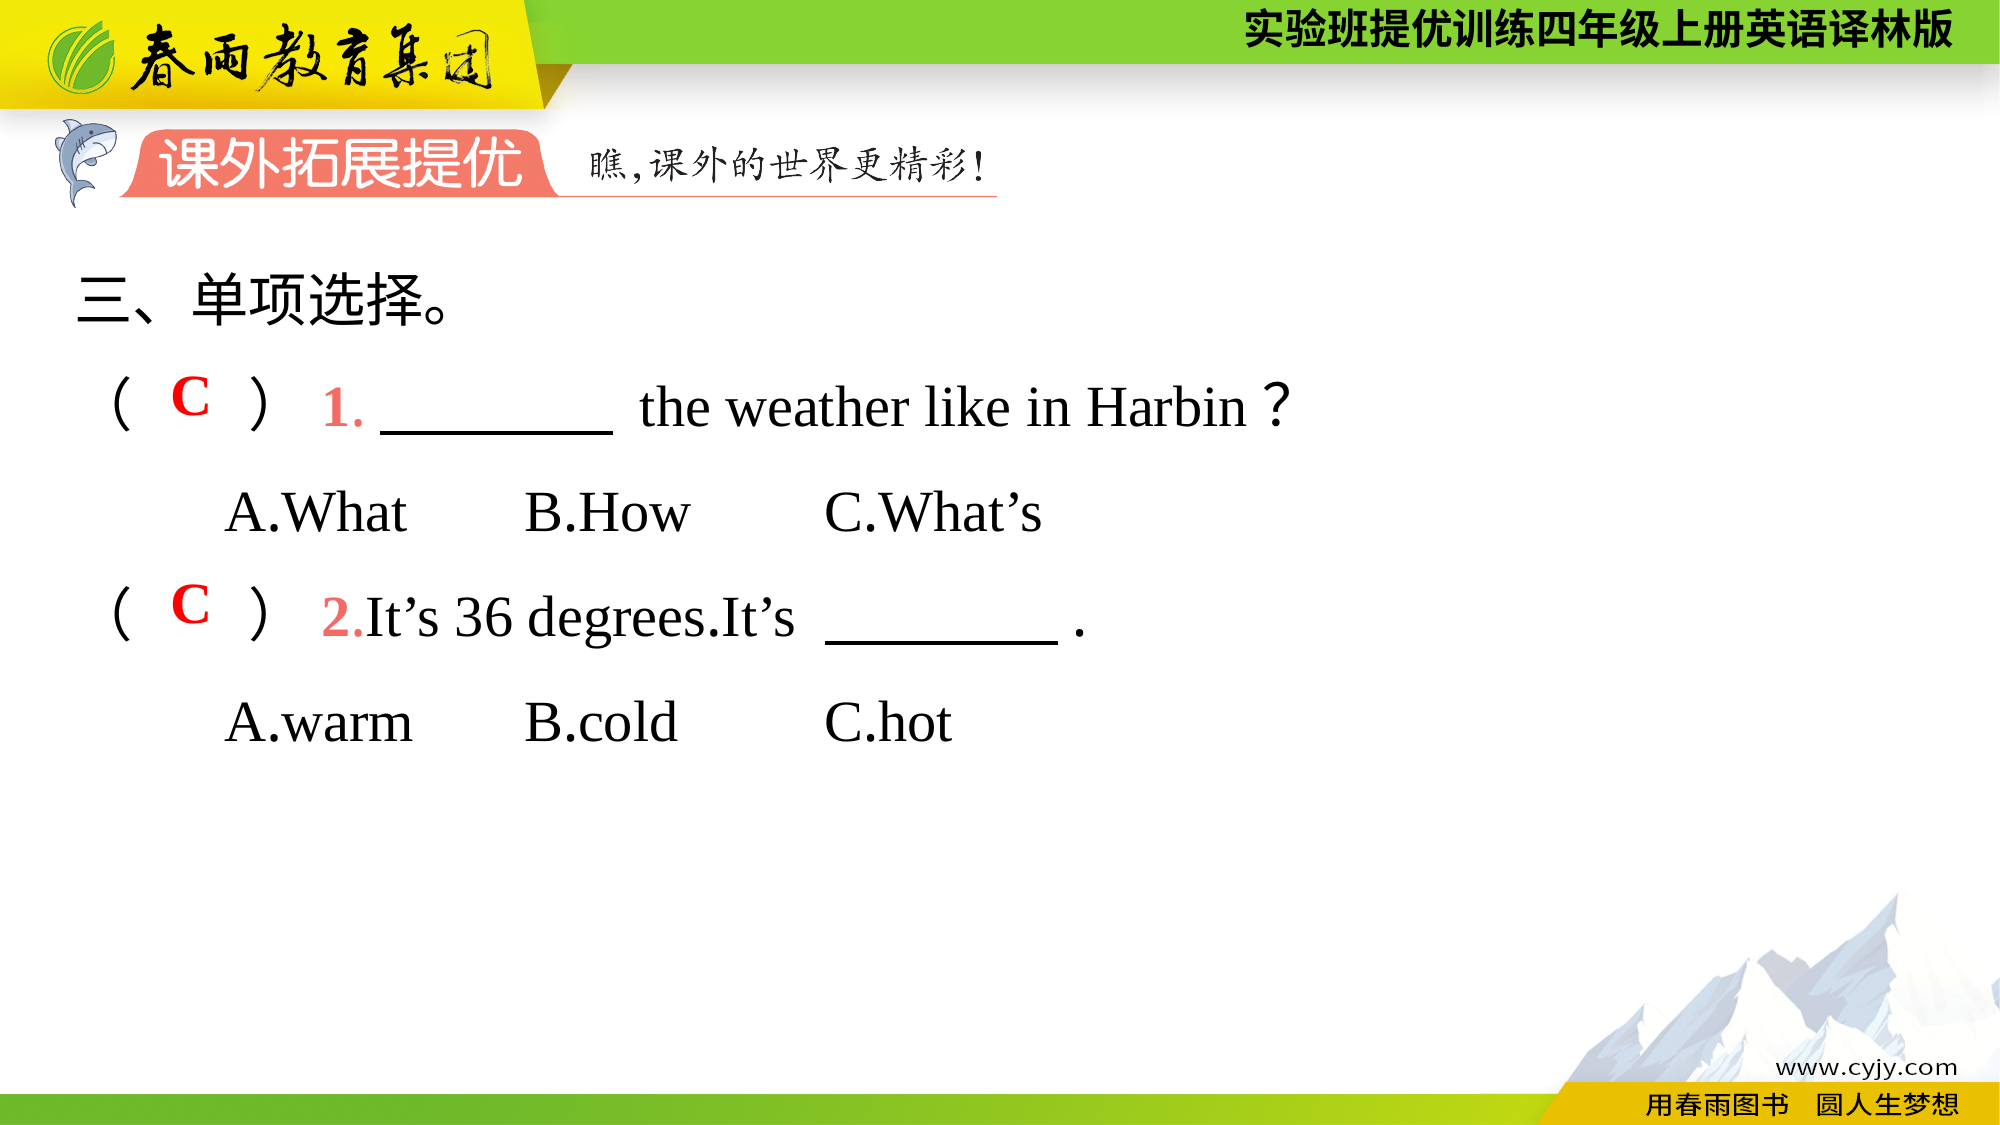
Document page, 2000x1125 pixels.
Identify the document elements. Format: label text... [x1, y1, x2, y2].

text_box C [155, 558, 228, 643]
text_box C [155, 349, 228, 435]
list 三、单项选择。 （ ）1. the weather like in Harbin？ A.What B.How C.What’s （ ）2.It’s 36 degrees.It’s . A.warm B.cold C.hot [59, 221, 1944, 753]
picture [0, 0, 2000, 1125]
